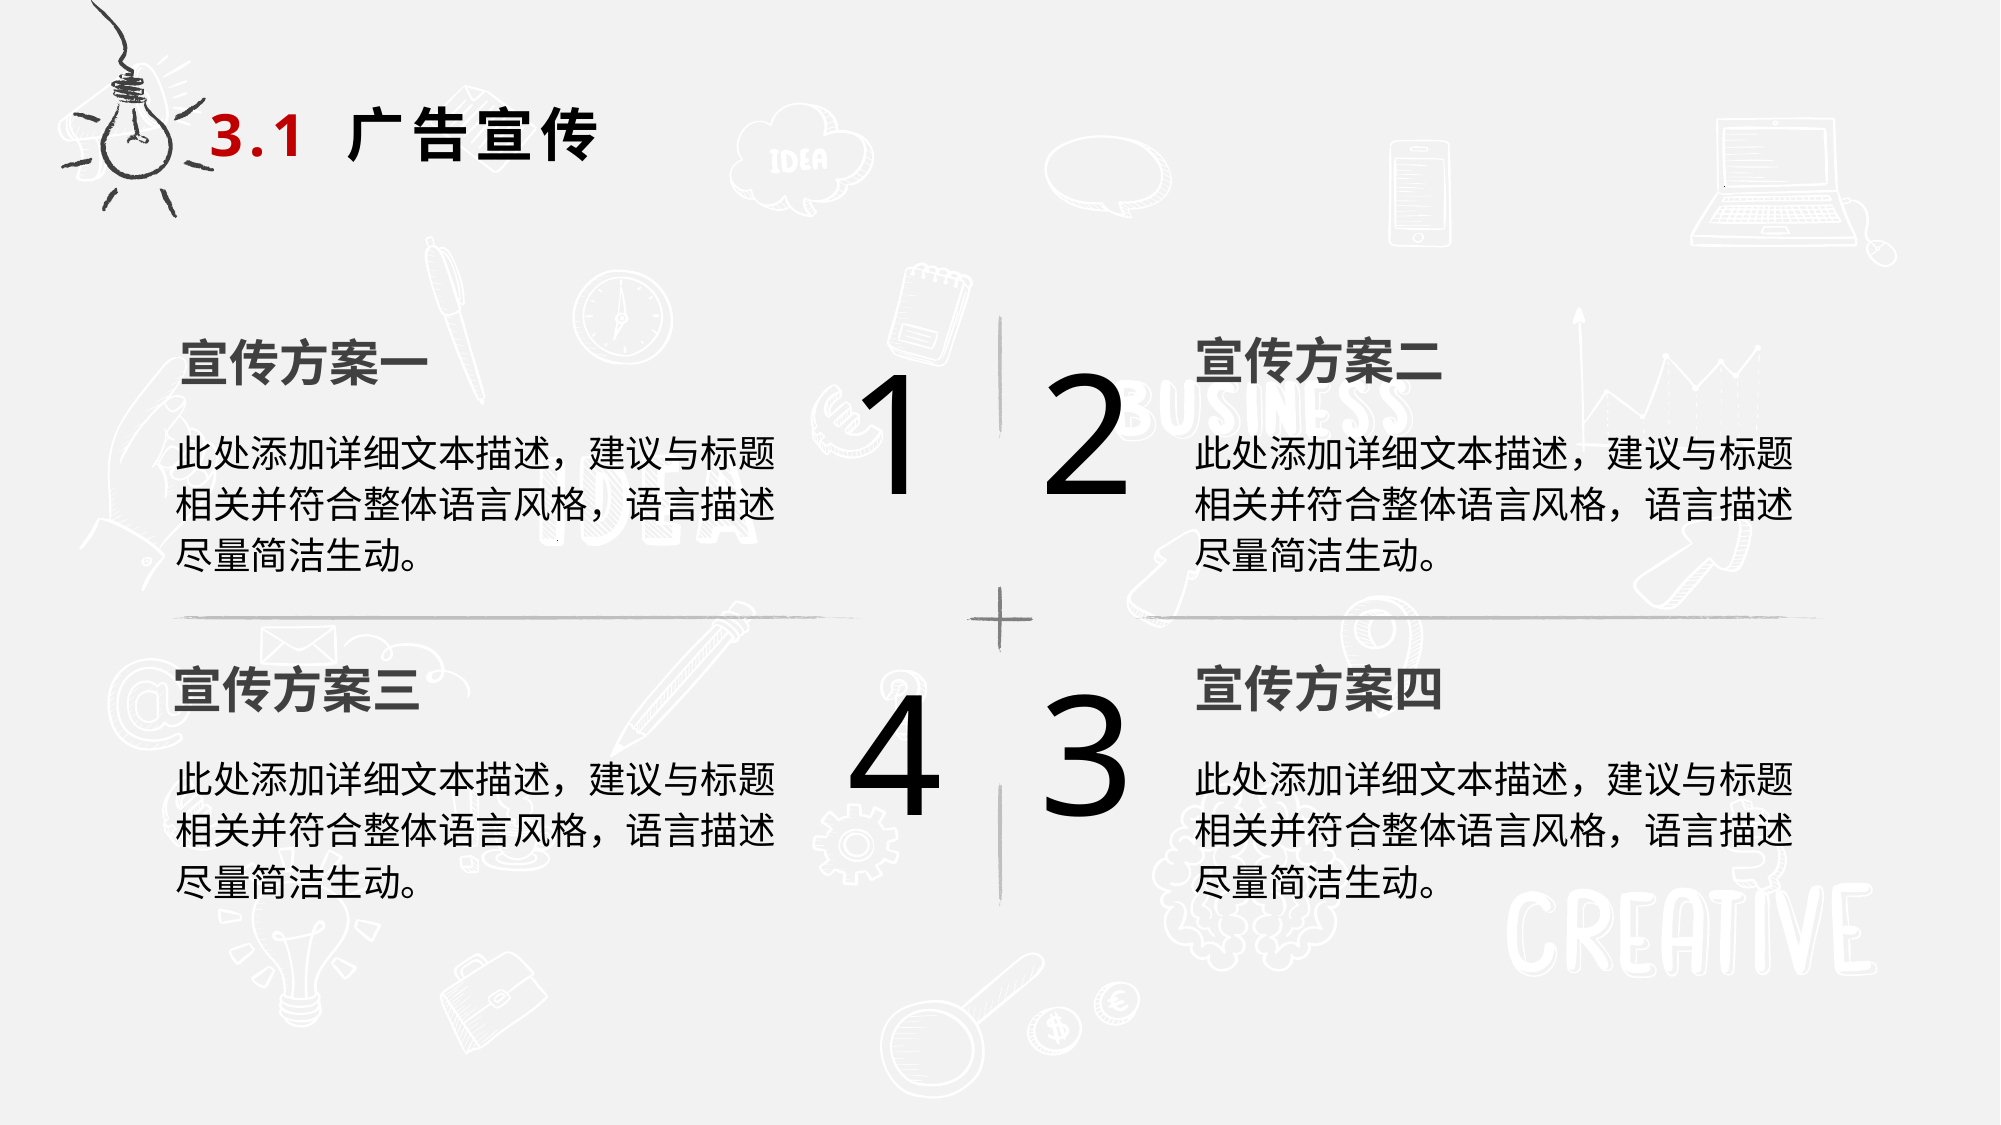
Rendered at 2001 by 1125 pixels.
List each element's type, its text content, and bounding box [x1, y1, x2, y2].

text_box 3.1 广告宣传 [194, 91, 614, 176]
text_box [1179, 313, 1837, 583]
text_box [160, 316, 819, 583]
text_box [157, 642, 819, 909]
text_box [1179, 641, 1837, 909]
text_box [173, 315, 1827, 908]
